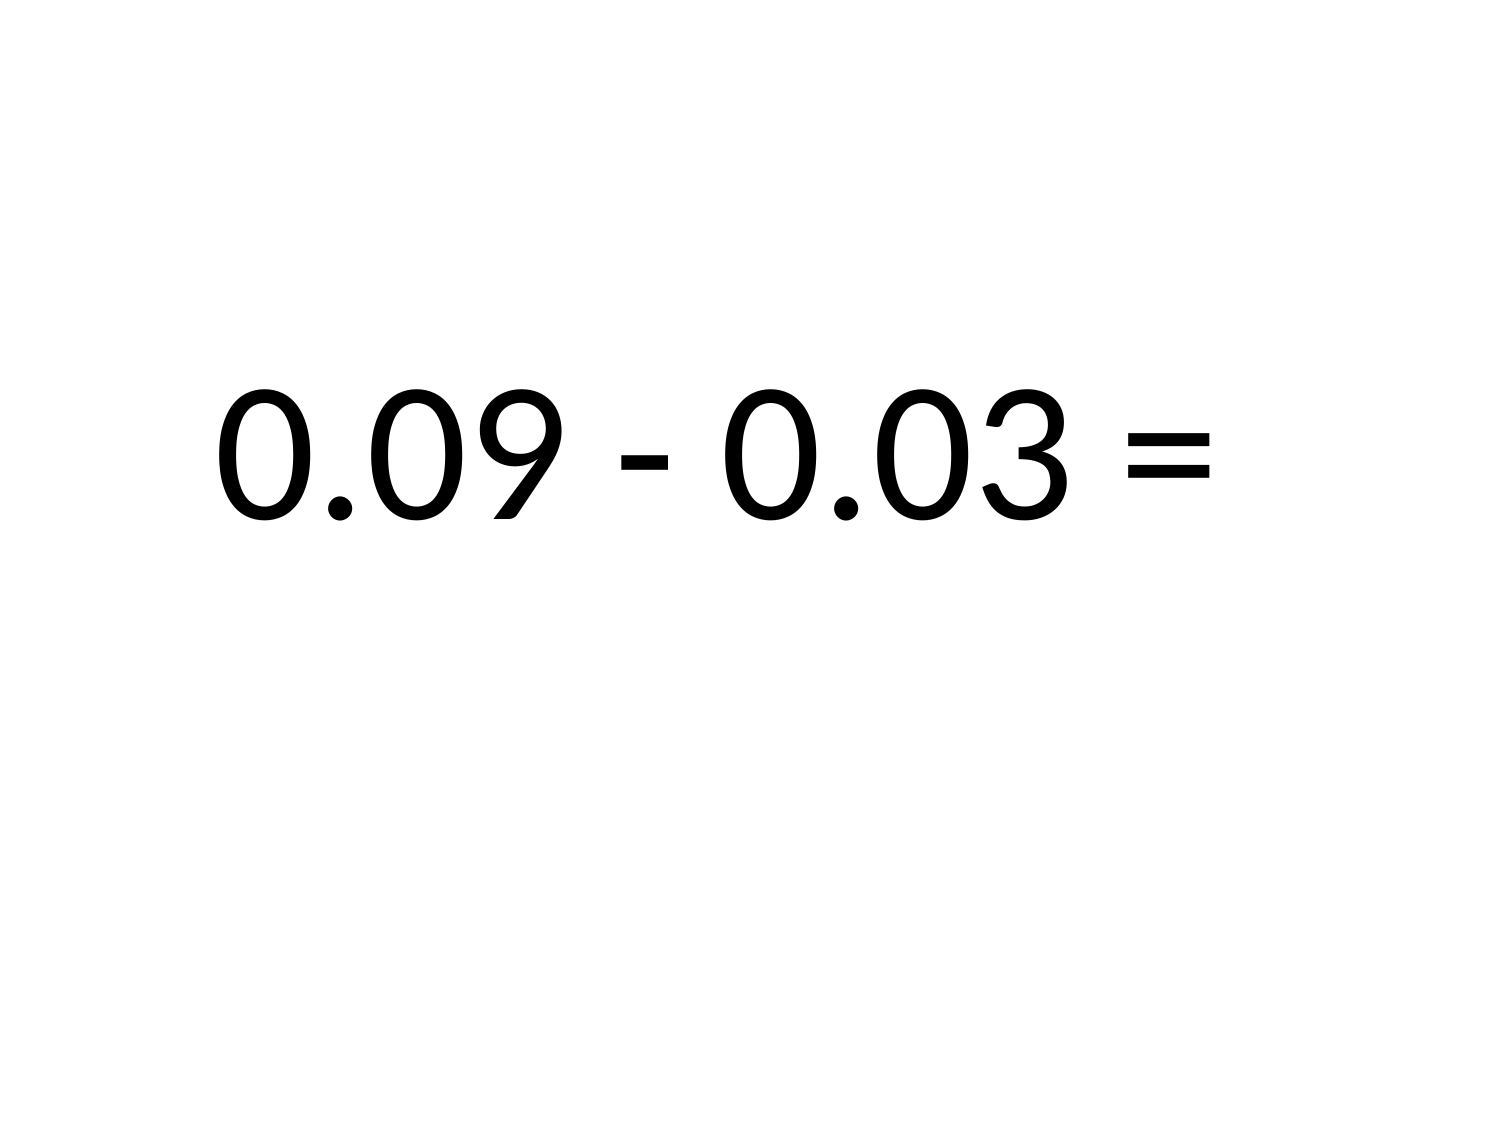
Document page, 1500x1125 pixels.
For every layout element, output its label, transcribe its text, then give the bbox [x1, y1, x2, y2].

text_box 0.09 - 0.03 = [200, 312, 1350, 568]
